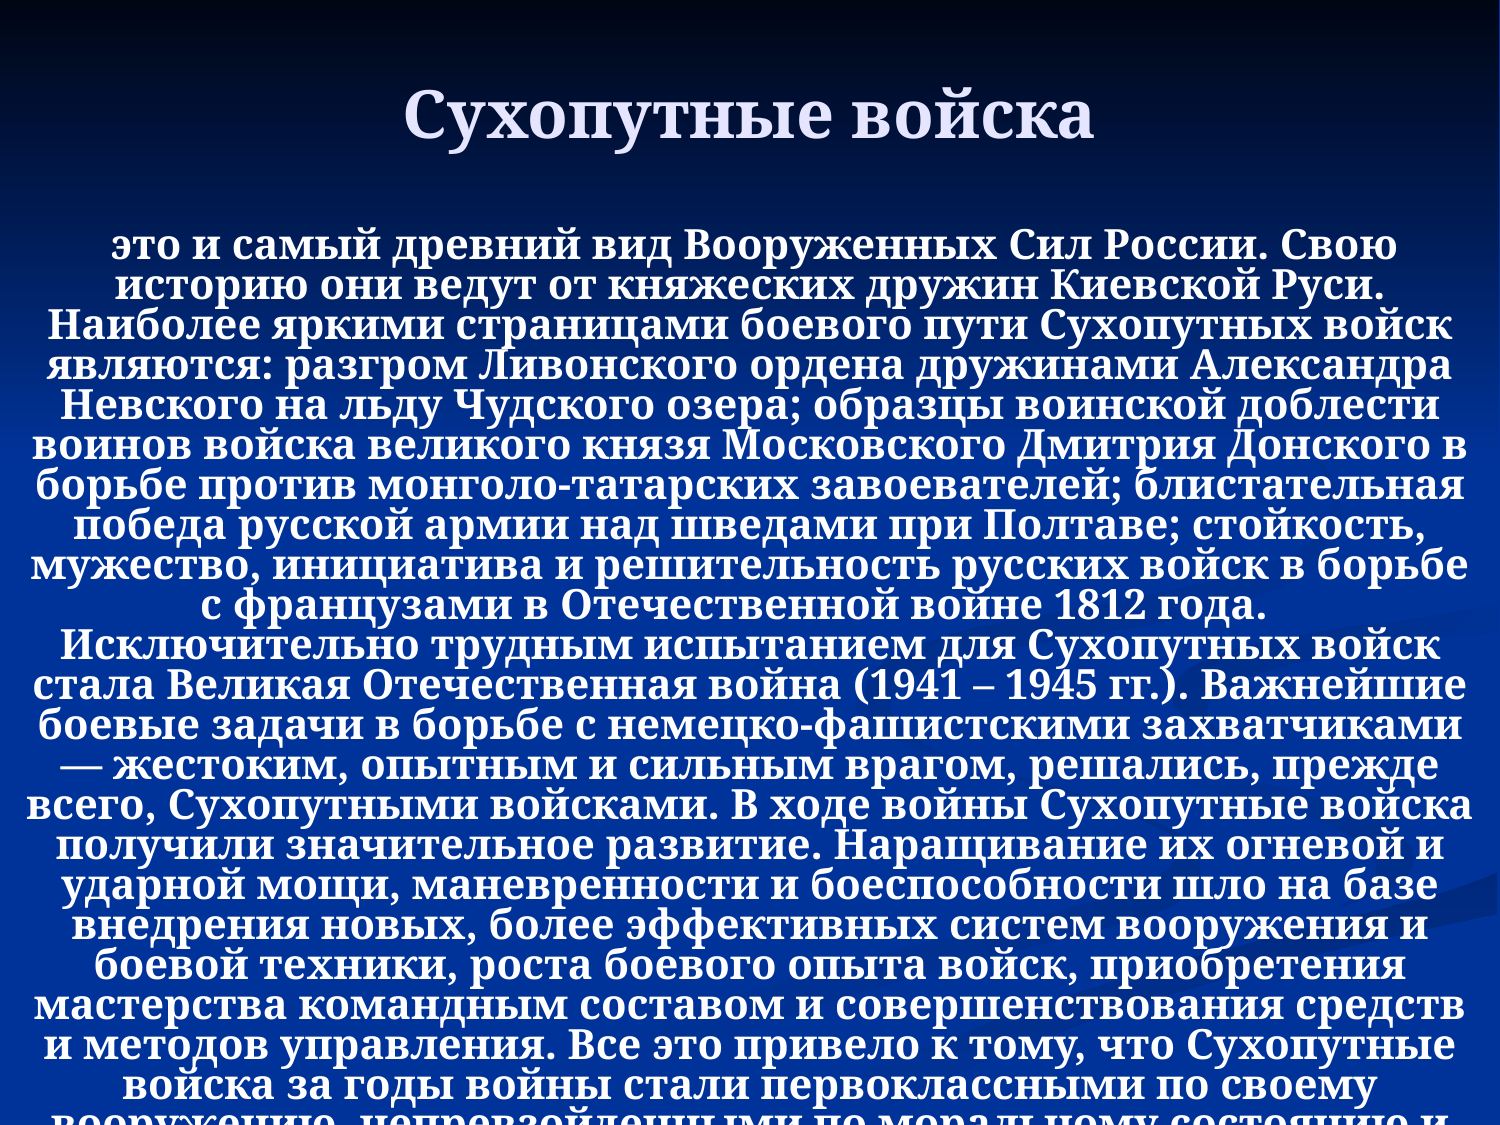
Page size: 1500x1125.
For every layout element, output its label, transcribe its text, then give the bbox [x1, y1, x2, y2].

subtitle это и самый древний вид Вооруженных Сил России. Свою историю они ведут от княжеских дружин Киевской Руси. Наиболее яркими страницами боевого пути Сухопутных войск являются: разгром Ливонского ордена дружинами Александра Невского на льду Чудского озера; образцы воинской доблести воинов войска великого князя Московского Дмитрия Донского в борьбе против монголо-татарских завоевателей; блистательная победа русской армии над шведами при Полтаве; стойкость, мужество, инициатива и решительность русских войск в борьбе с французами в Отечественной войне 1812 года. Исключительно трудным испытанием для Сухопутных войск стала Великая Отечественная война (1941 – 1945 гг.). Важнейшие боевые задачи в борьбе с немецко-фашистскими захватчиками — жестоким, опытным и сильным врагом, решались, прежде всего, Сухопутными войсками. В ходе войны Сухопутные войска получили значительное развитие. Наращивание их огневой и ударной мощи, маневренности и боеспособности шло на базе внедрения новых, более эффективных систем вооружения и боевой техники, роста боевого опыта войск, приобретения мастерства командным составом и совершенствования средств и методов управления. Все это привело к тому, что Сухопутные войска за годы войны стали первоклассными по своему вооружению, непревзойденными по моральному состоянию и самыми передовыми по искусству ведения операций и боев. [0, 219, 1500, 1125]
title Сухопутные войска [0, 30, 1500, 193]
